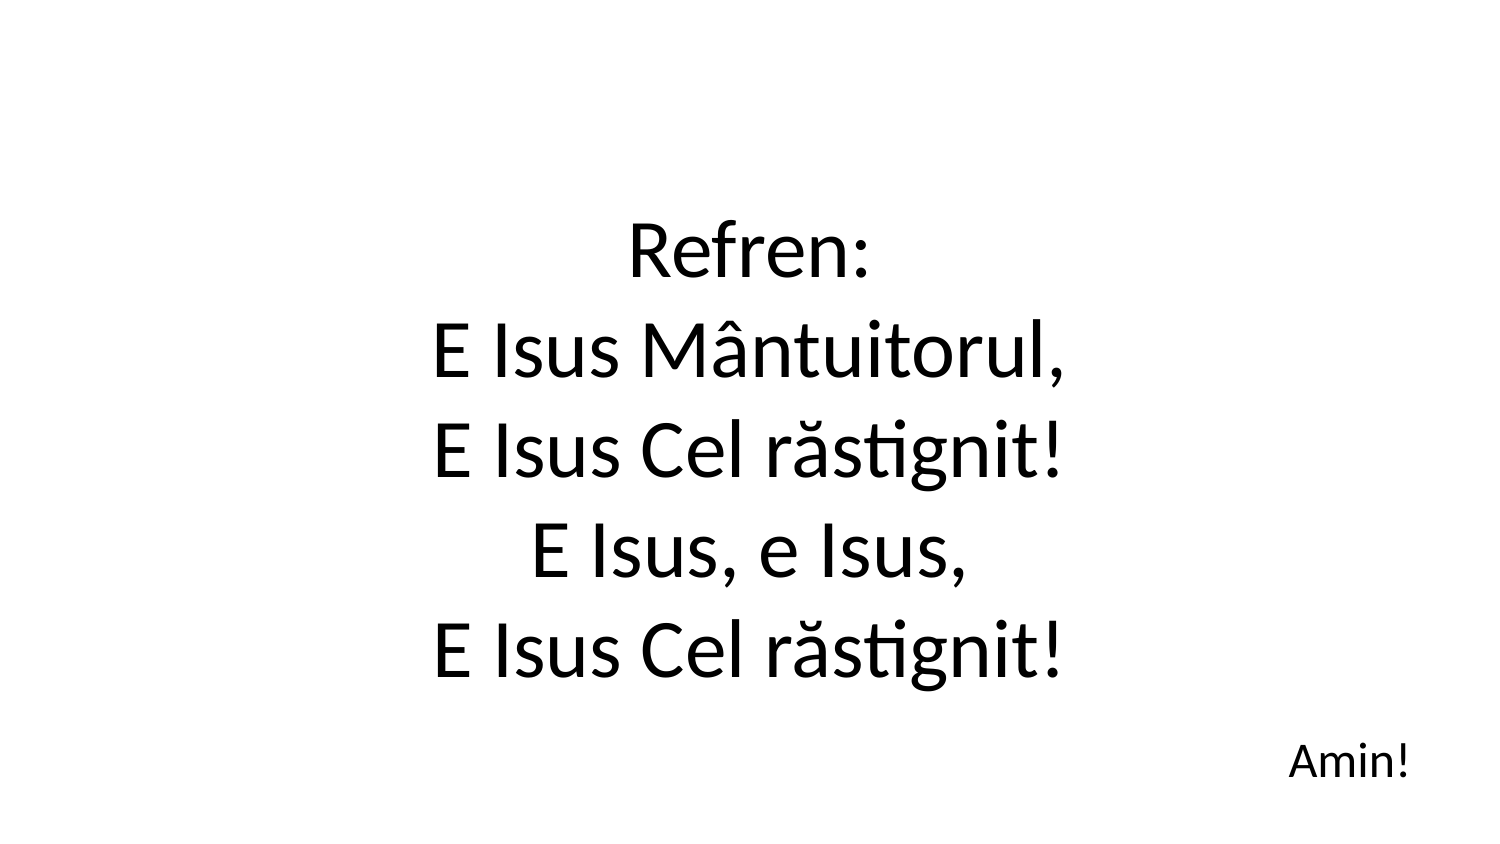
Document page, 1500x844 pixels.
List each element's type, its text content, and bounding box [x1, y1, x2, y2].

text_box Refren: E Isus Mântuitorul, E Isus Cel răstignit! E Isus, e Isus, E Isus Cel răstignit! [416, 142, 1084, 702]
text_box Amin! [1273, 674, 1427, 795]
